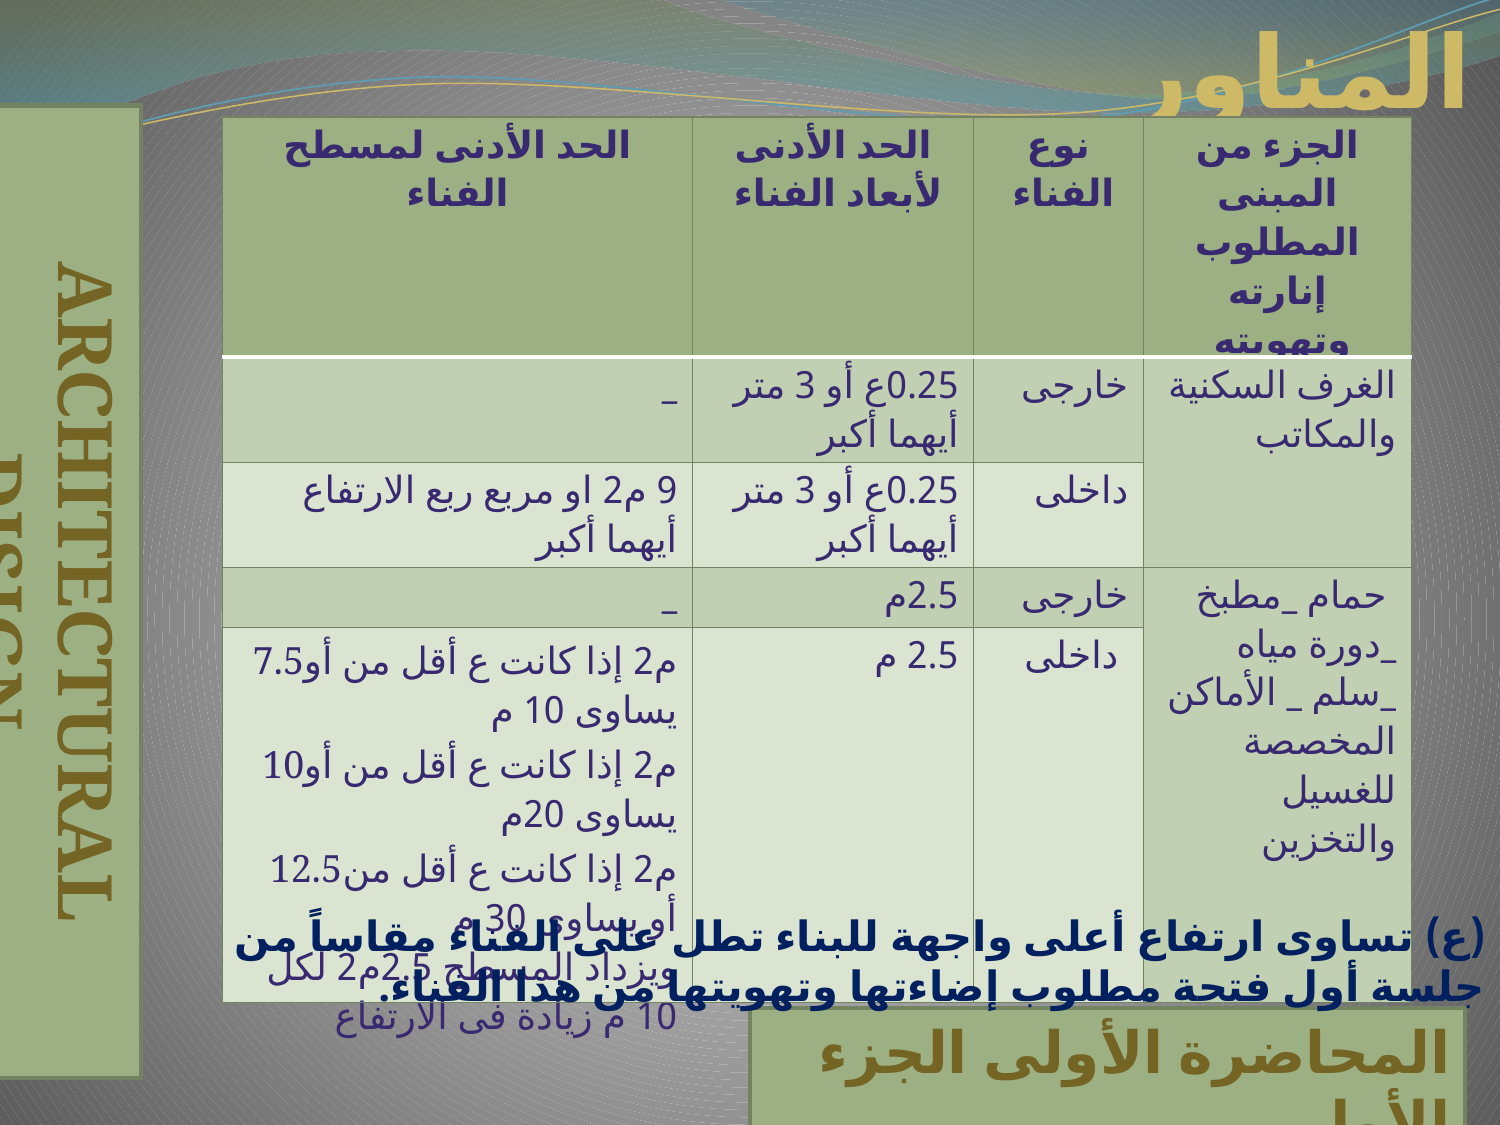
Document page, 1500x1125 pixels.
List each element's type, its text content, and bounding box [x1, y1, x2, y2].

table_cell داخلى [974, 628, 1143, 902]
table_cell حمام _مطبخ _دورة مياه _سلم _ الأماكن المخصصة للغسيل والتخزين [1144, 568, 1411, 902]
table_header الحد الأدنى لمسطح الفناء [223, 118, 692, 355]
table_cell _ [223, 359, 692, 462]
title المناور [785, 0, 1472, 129]
table_cell 2.5م [693, 568, 973, 627]
table_header الجزء من المبنى المطلوب إنارته وتهويته [1144, 118, 1411, 355]
text_box Architectural Disign [0, 103, 143, 1080]
table_cell خارجى [974, 568, 1143, 627]
table_cell 7.5م2 إذا كانت ع أقل من أو يساوى 10 م 10م2 إذا كانت ع أقل من أو يساوى 20م 12.5م2 إذا كانت ع أقل من أو يساوى 30 م ويزداد المسطح 2.5م2 لكل 10 م زيادة فى الارتفاع [223, 628, 692, 902]
table_cell 2.5 م [693, 628, 973, 902]
text_box (ع) تساوى ارتفاع أعلى واجهة للبناء تطل على الفناء مقاساً من جلسة أول فتحة مطلوب إضاءتها وتهويتها من هذا الفناء. [210, 902, 1500, 1078]
table_cell داخلى [974, 463, 1143, 567]
table_cell 0.25ع أو 3 متر أيهما أكبر [693, 359, 973, 462]
table_cell الغرف السكنية والمكاتب [1144, 359, 1411, 567]
table_header الحد الأدنى لأبعاد الفناء [693, 118, 973, 355]
table_cell 0.25ع أو 3 متر أيهما أكبر [693, 463, 973, 567]
table_cell _ [223, 568, 692, 627]
table_cell 9 م2 او مربع ربع الارتفاع أيهما أكبر [223, 463, 692, 567]
table_cell خارجى [974, 359, 1143, 462]
text_box المحاضرة الأولى الجزء الأول [748, 1078, 1467, 1125]
table_header نوع الفناء [974, 118, 1143, 355]
